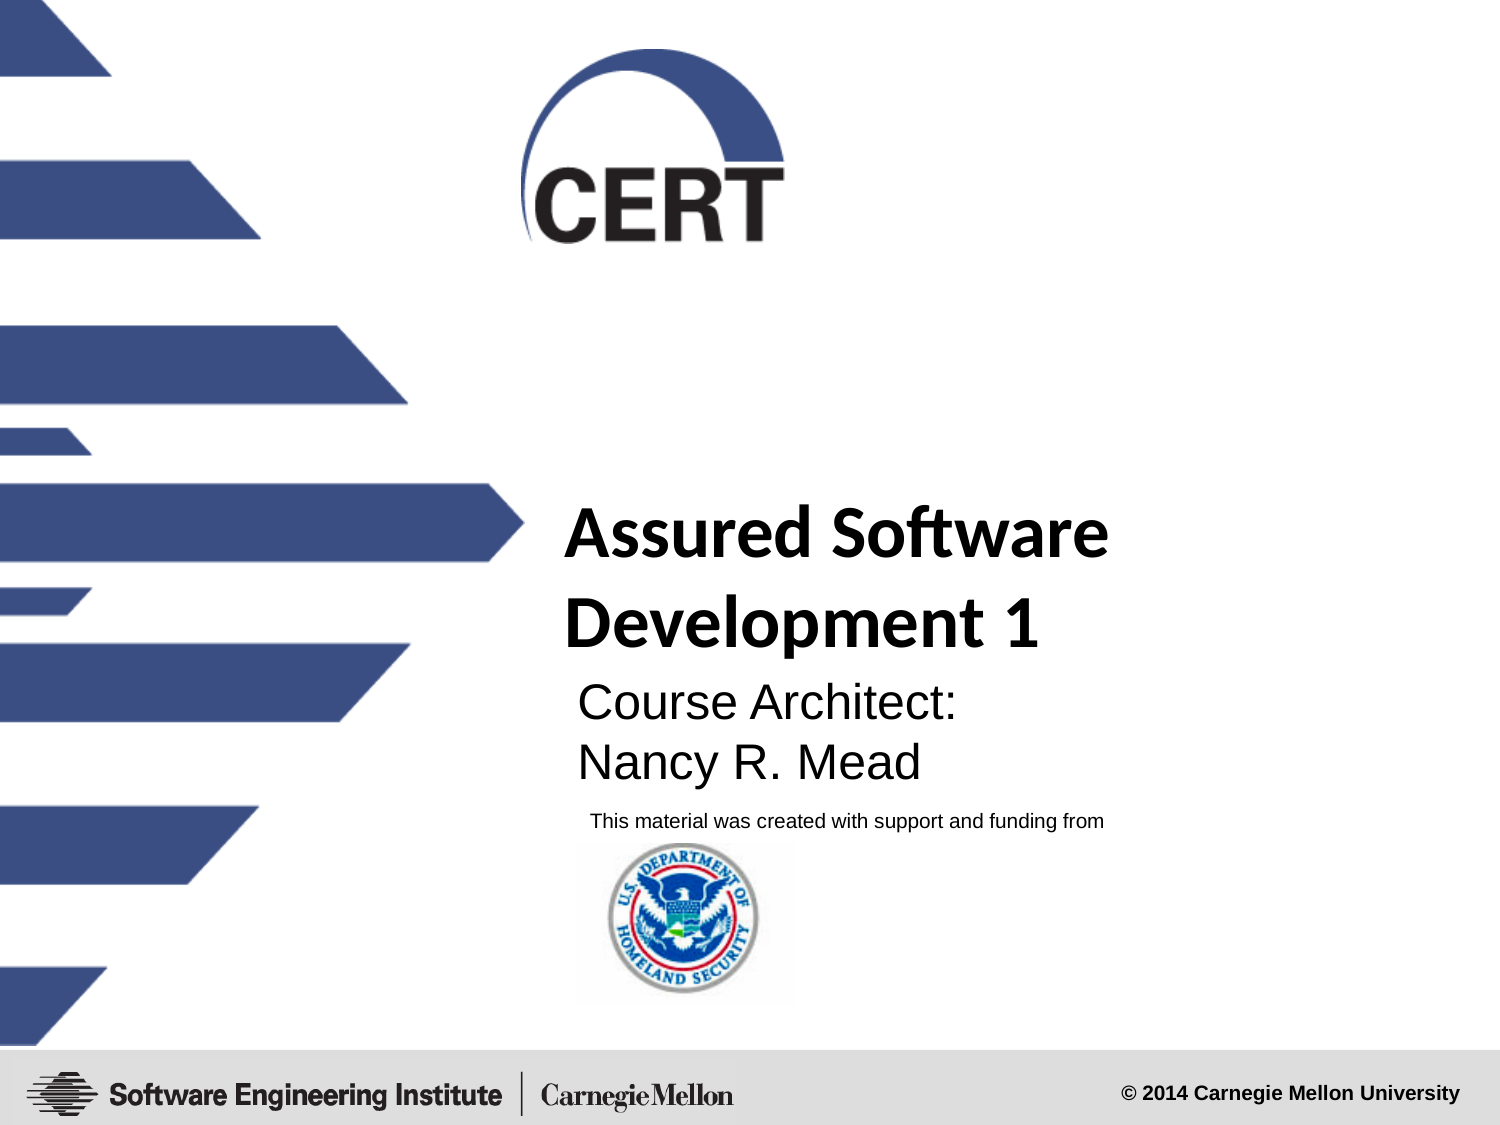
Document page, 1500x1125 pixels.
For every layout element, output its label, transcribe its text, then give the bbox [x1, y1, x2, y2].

picture [12, 1059, 738, 1125]
text_box Course Architect: Nancy R. Mead [562, 662, 1463, 738]
picture [0, 0, 785, 1046]
picture [577, 843, 795, 1005]
text_box This material was created with support and funding from [575, 800, 1225, 840]
title Assured Software Development 1 [549, 474, 1451, 688]
